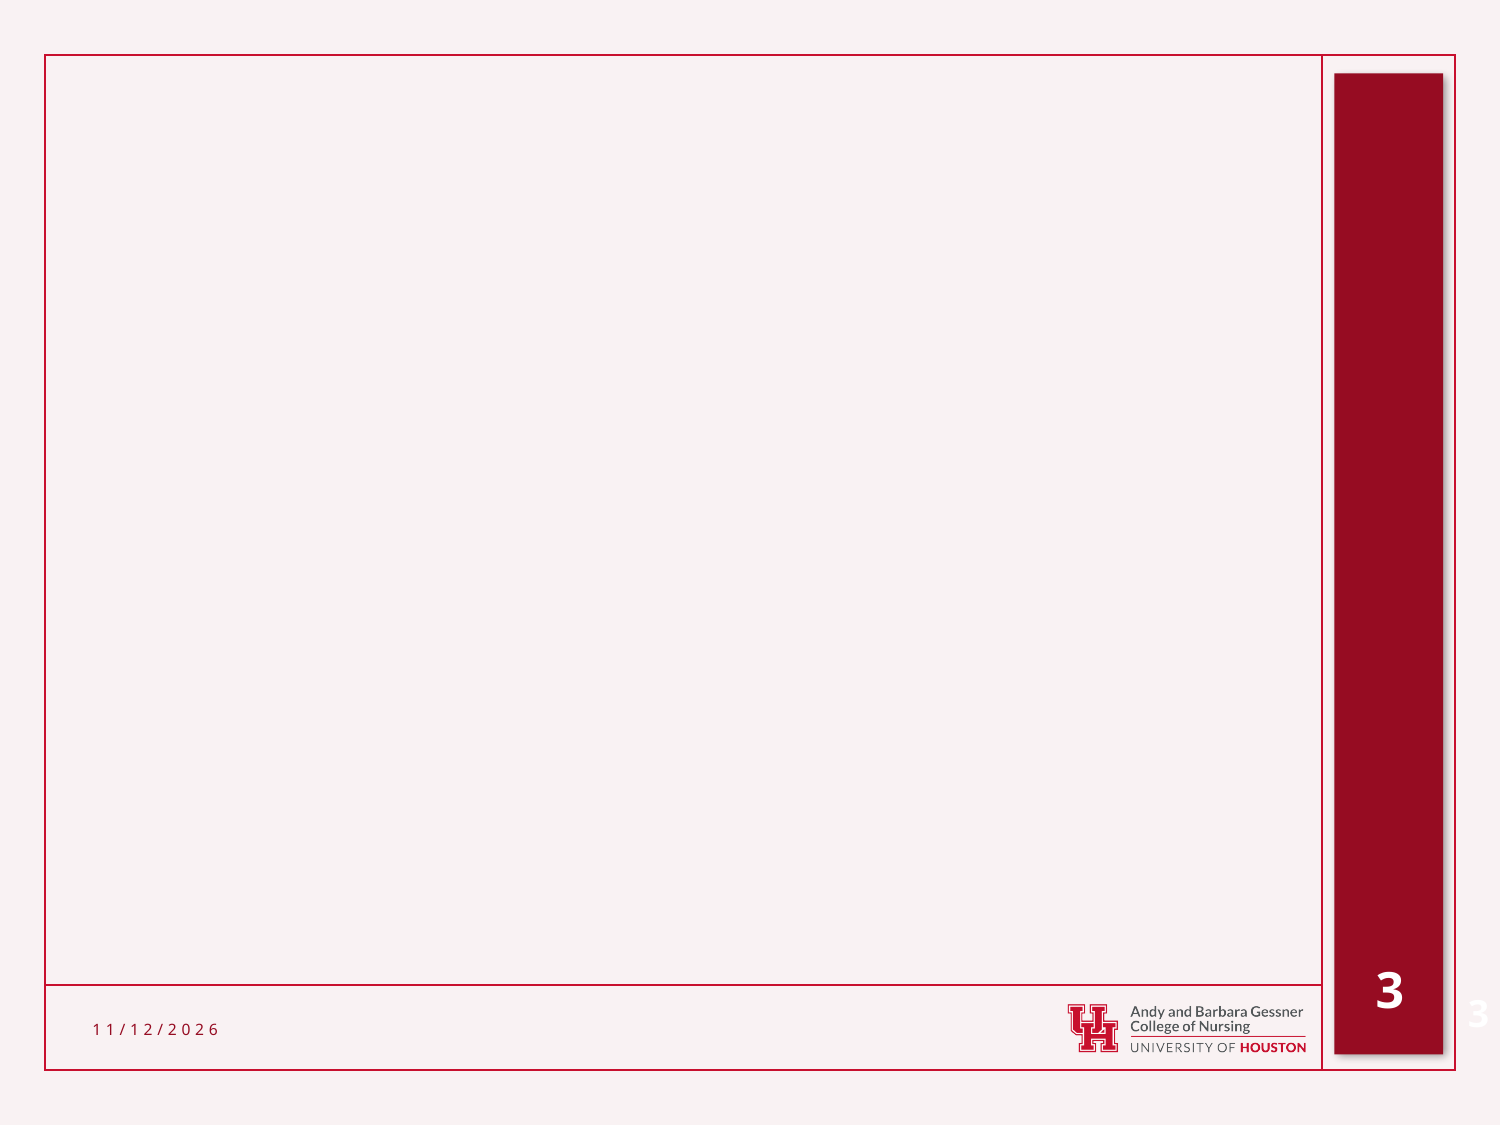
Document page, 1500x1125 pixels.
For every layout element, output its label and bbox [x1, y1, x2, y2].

slide_number [77, 1007, 466, 1055]
picture [1063, 992, 1331, 1065]
